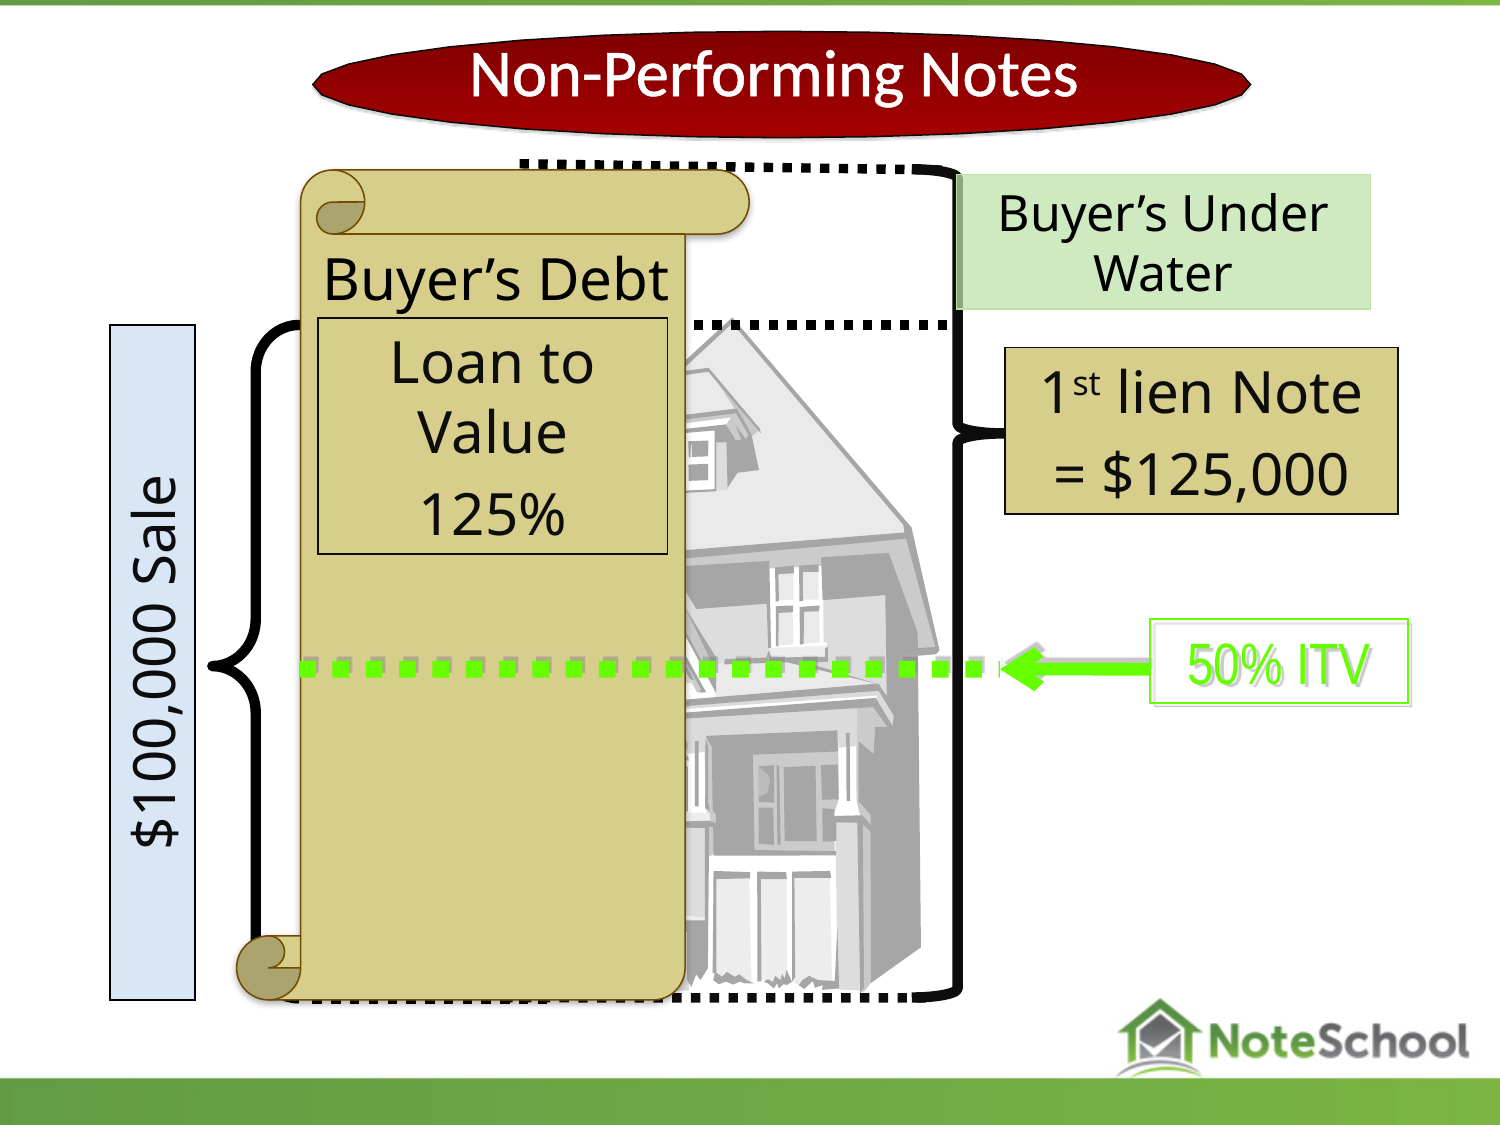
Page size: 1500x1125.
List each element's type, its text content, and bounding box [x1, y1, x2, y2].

text_box [299, 169, 500, 234]
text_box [502, 168, 1399, 999]
picture [0, 0, 1500, 1125]
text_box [109, 324, 498, 1001]
text_box Loan to Value 125% [318, 317, 457, 323]
text_box Buyer’s Debt [289, 234, 497, 320]
text_box Non-Performing Notes [312, 31, 1251, 138]
text_box 50% ITV [1403, 618, 1409, 704]
